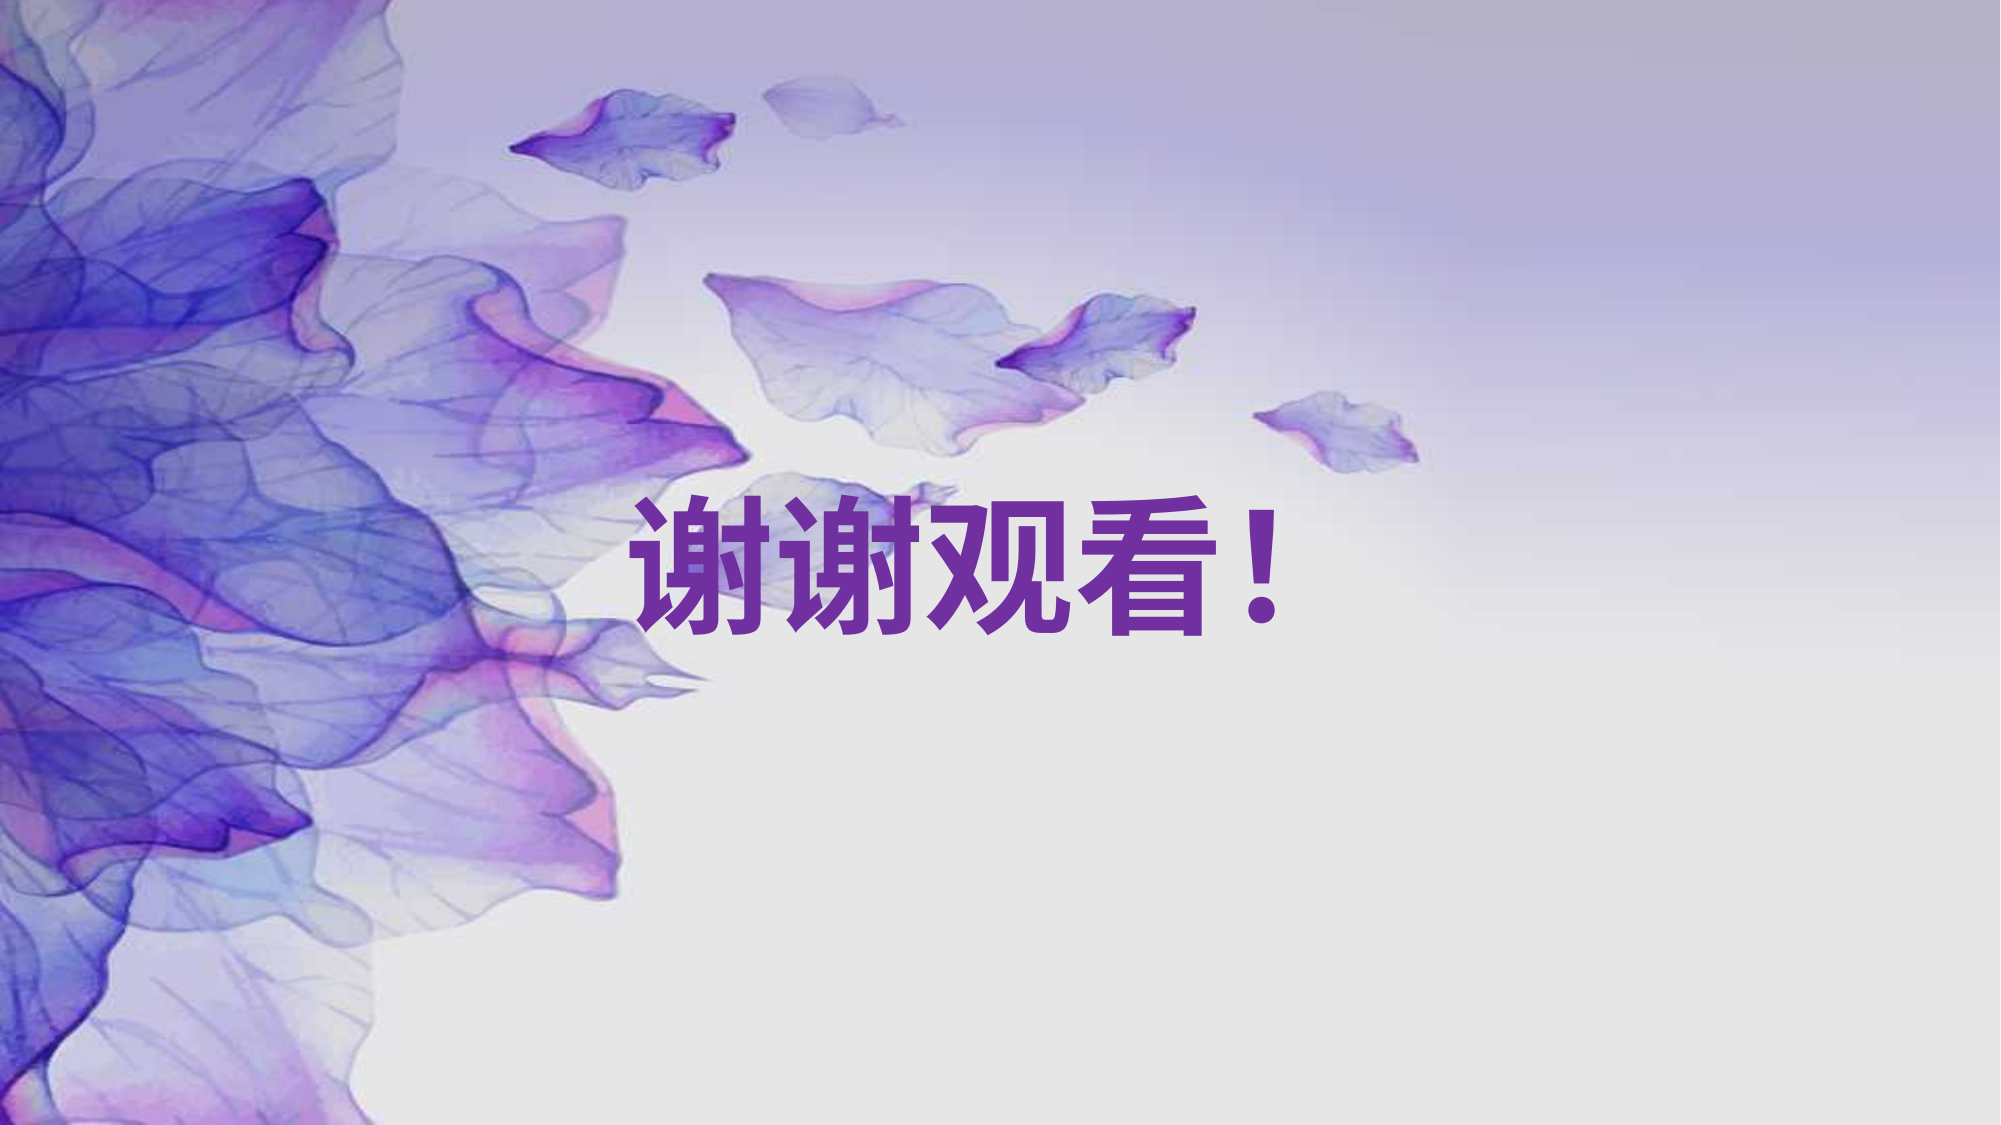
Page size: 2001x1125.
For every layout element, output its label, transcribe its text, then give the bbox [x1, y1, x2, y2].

text_box 谢谢观看！ [610, 465, 1390, 660]
picture [0, 0, 2001, 1125]
